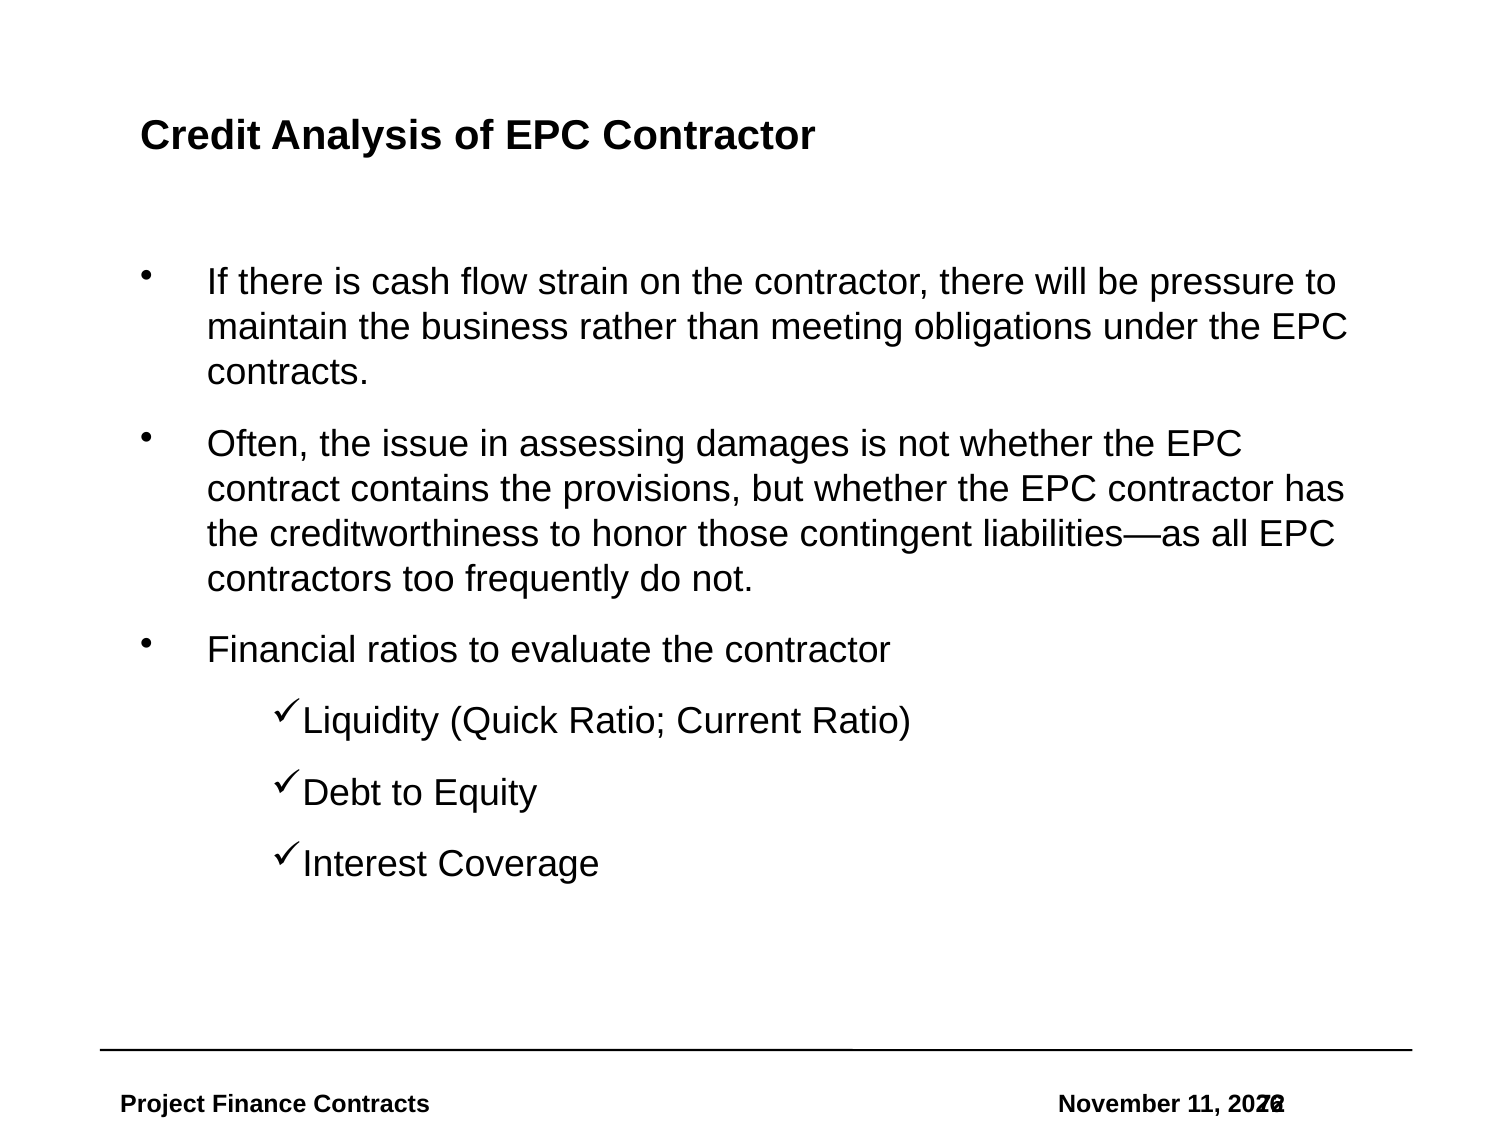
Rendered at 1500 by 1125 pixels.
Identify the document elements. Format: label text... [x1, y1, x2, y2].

list If there is cash flow strain on the contractor, there will be pressure to maintain the business rather than meeting obligations under the EPC contracts. Often, the issue in assessing damages is not whether the EPC contract contains the provisions, but whether the EPC contractor has the creditworthiness to honor those contingent liabilities—as all EPC contractors too frequently do not. Financial ratios to evaluate the contractor Liquidity (Quick Ratio; Current Ratio) Debt to Equity Interest Coverage [124, 249, 1376, 1001]
title Credit Analysis of EPC Contractor [124, 99, 1288, 226]
